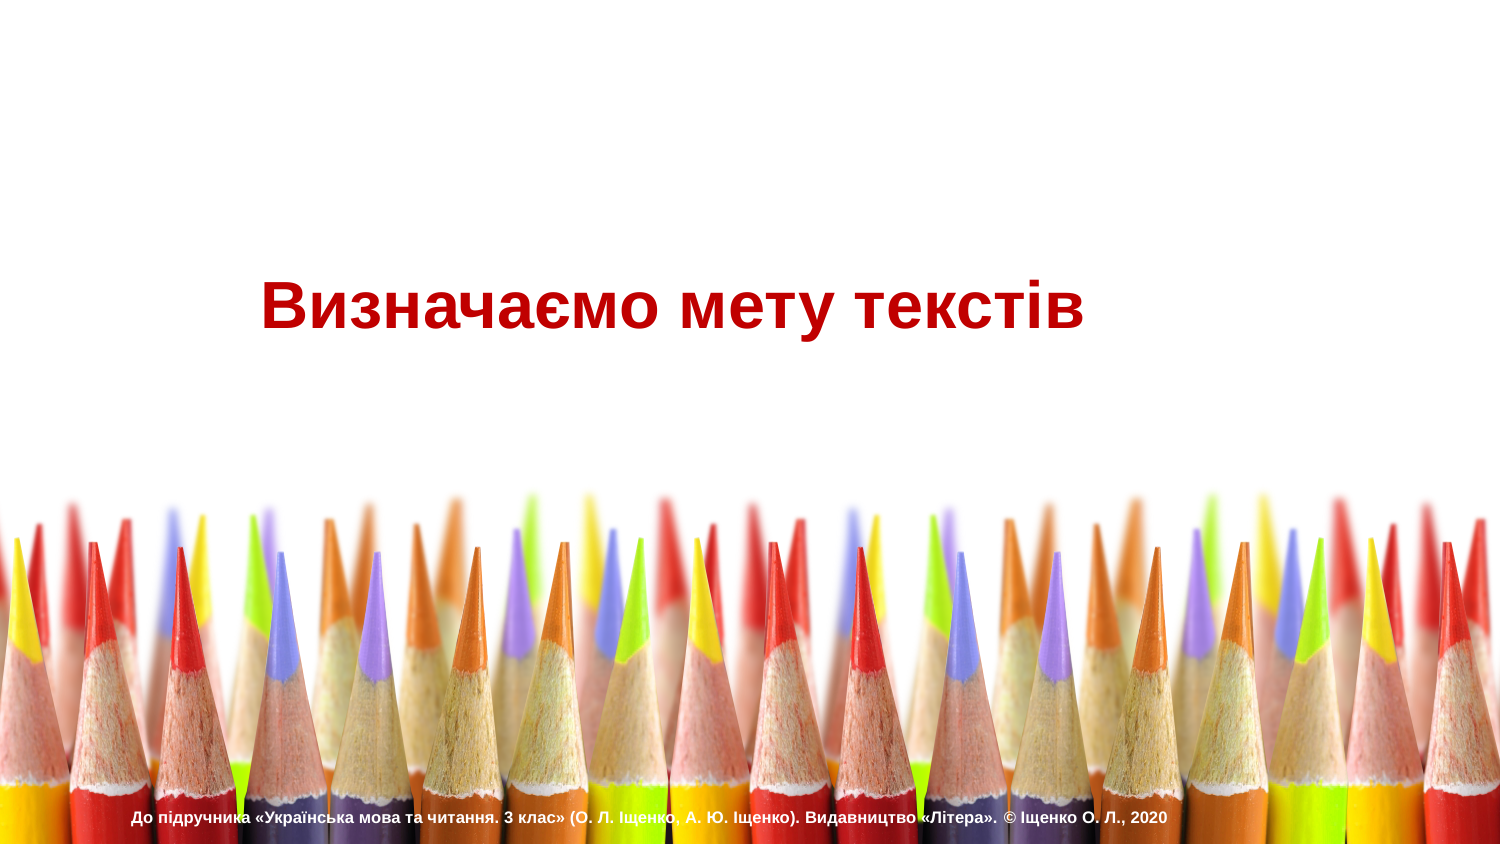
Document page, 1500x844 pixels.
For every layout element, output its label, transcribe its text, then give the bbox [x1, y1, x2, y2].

picture [0, 484, 1500, 844]
list Визначаємо мету текстів [29, 185, 1317, 325]
text_box До підручника «Українська мова та читання. 3 клас» (О. Л. Іщенко, А. Ю. Іщенко). Видавництво «Літера». © Іщенко О. Л., 2020 [0, 799, 1400, 844]
